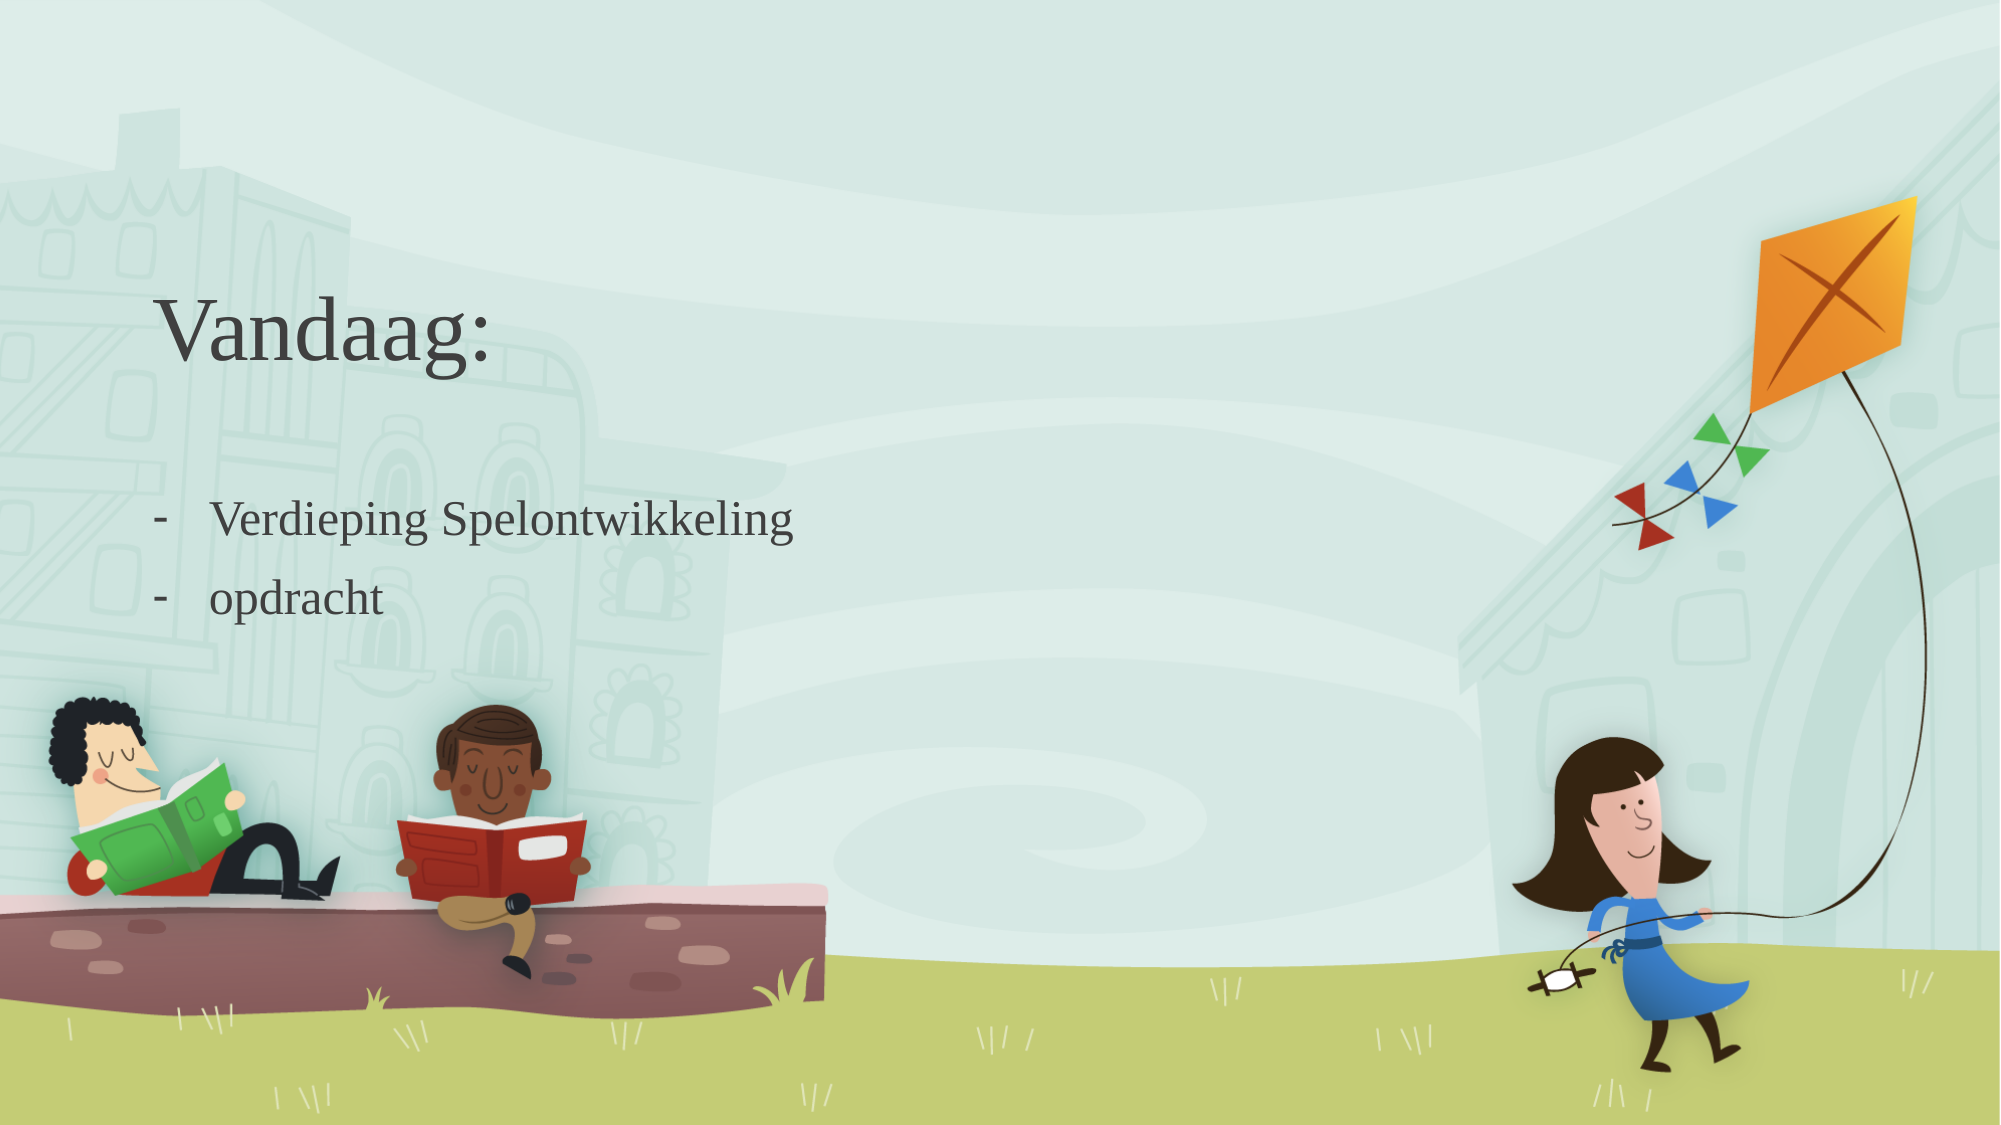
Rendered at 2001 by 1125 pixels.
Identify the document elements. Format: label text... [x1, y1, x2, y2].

picture [0, 0, 2000, 1125]
subtitle Verdieping Spelontwikkeling opdracht [137, 399, 1300, 681]
title Vandaag: [137, 87, 1525, 388]
